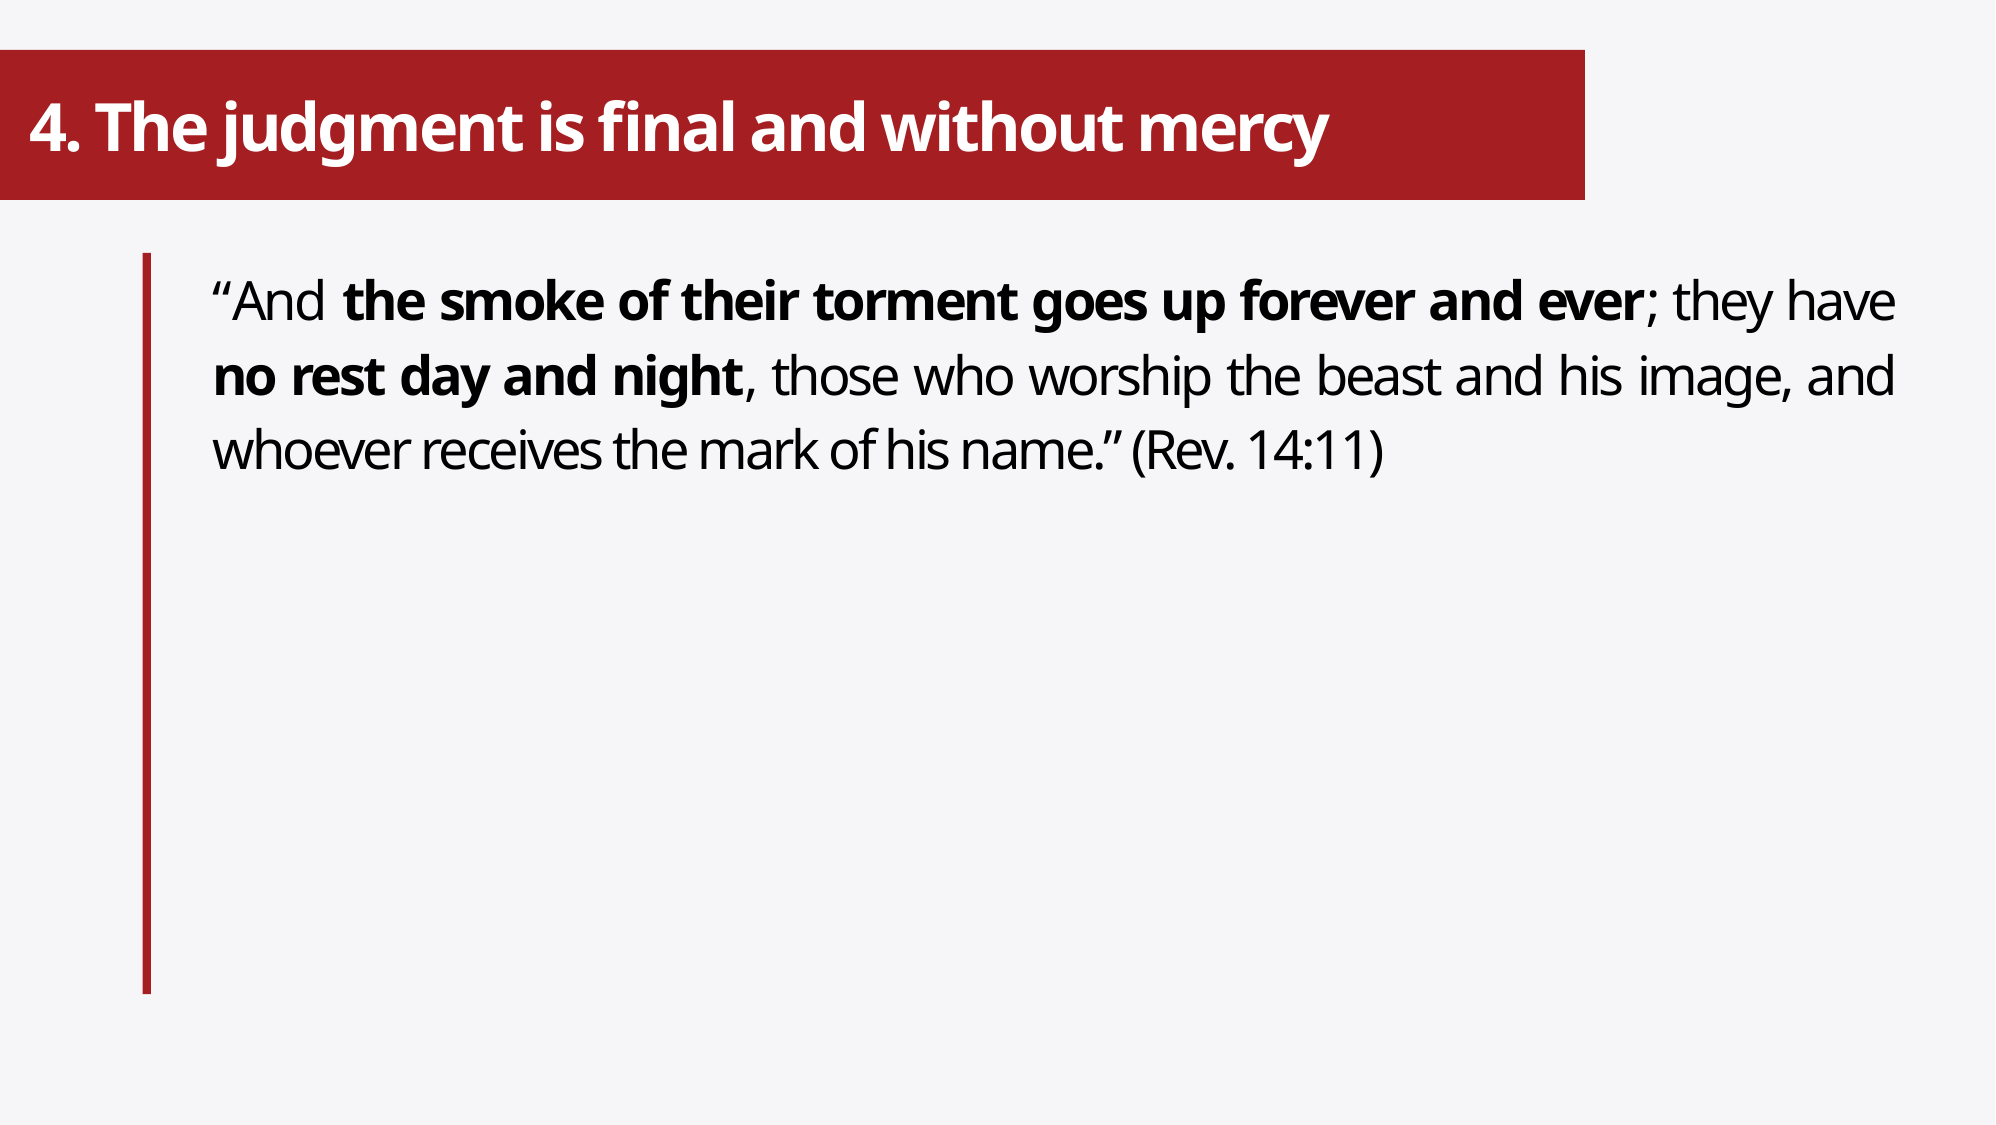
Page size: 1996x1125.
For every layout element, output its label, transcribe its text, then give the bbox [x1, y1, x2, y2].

title 4. The judgment is final and without mercy [14, 62, 1810, 188]
subtitle “And the smoke of their torment goes up forever and ever; they have no rest day and night, those who worship the beast and his image, and whoever receives the mark of his name.” (Rev. 14:11) [197, 249, 1910, 1000]
